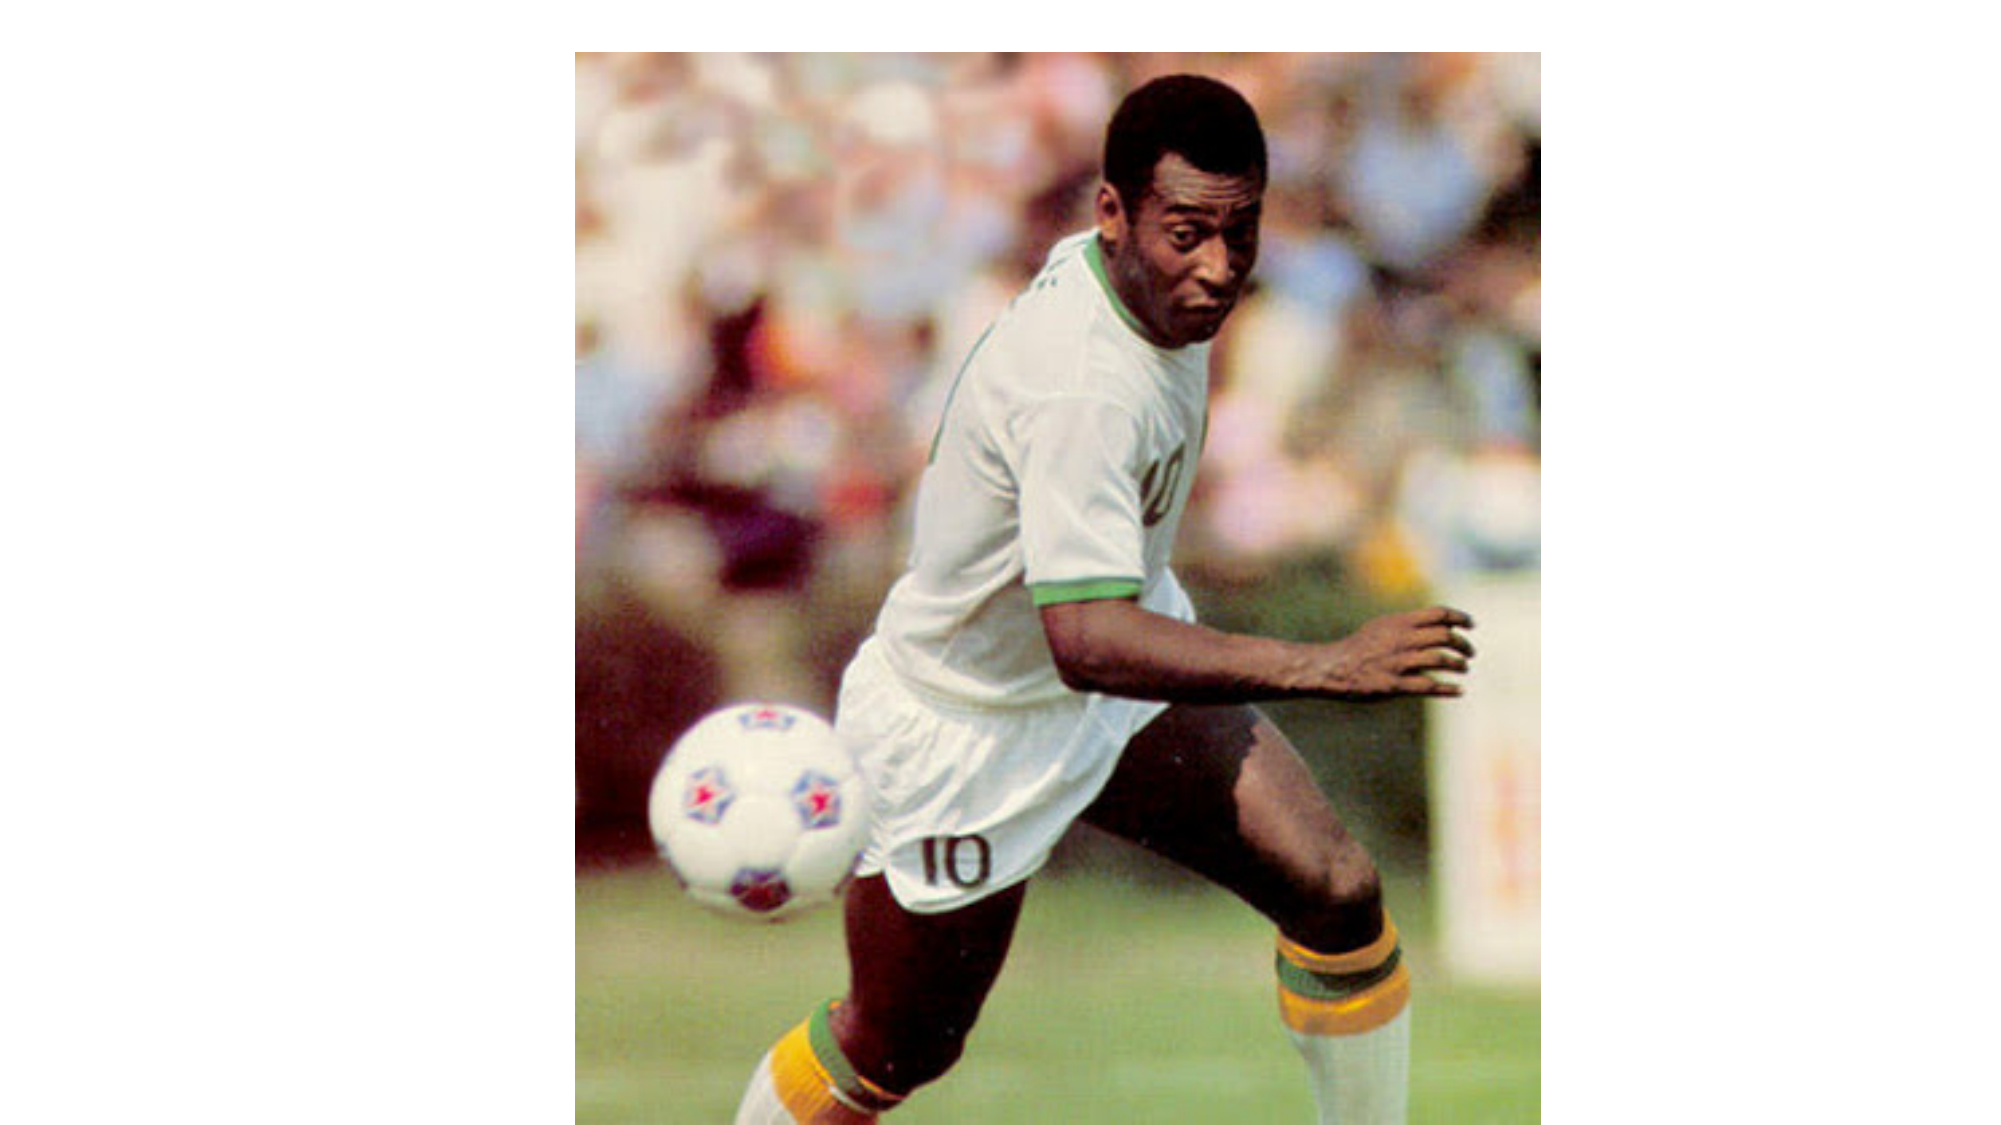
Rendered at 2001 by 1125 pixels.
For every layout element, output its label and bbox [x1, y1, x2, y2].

list [575, 52, 1541, 1125]
